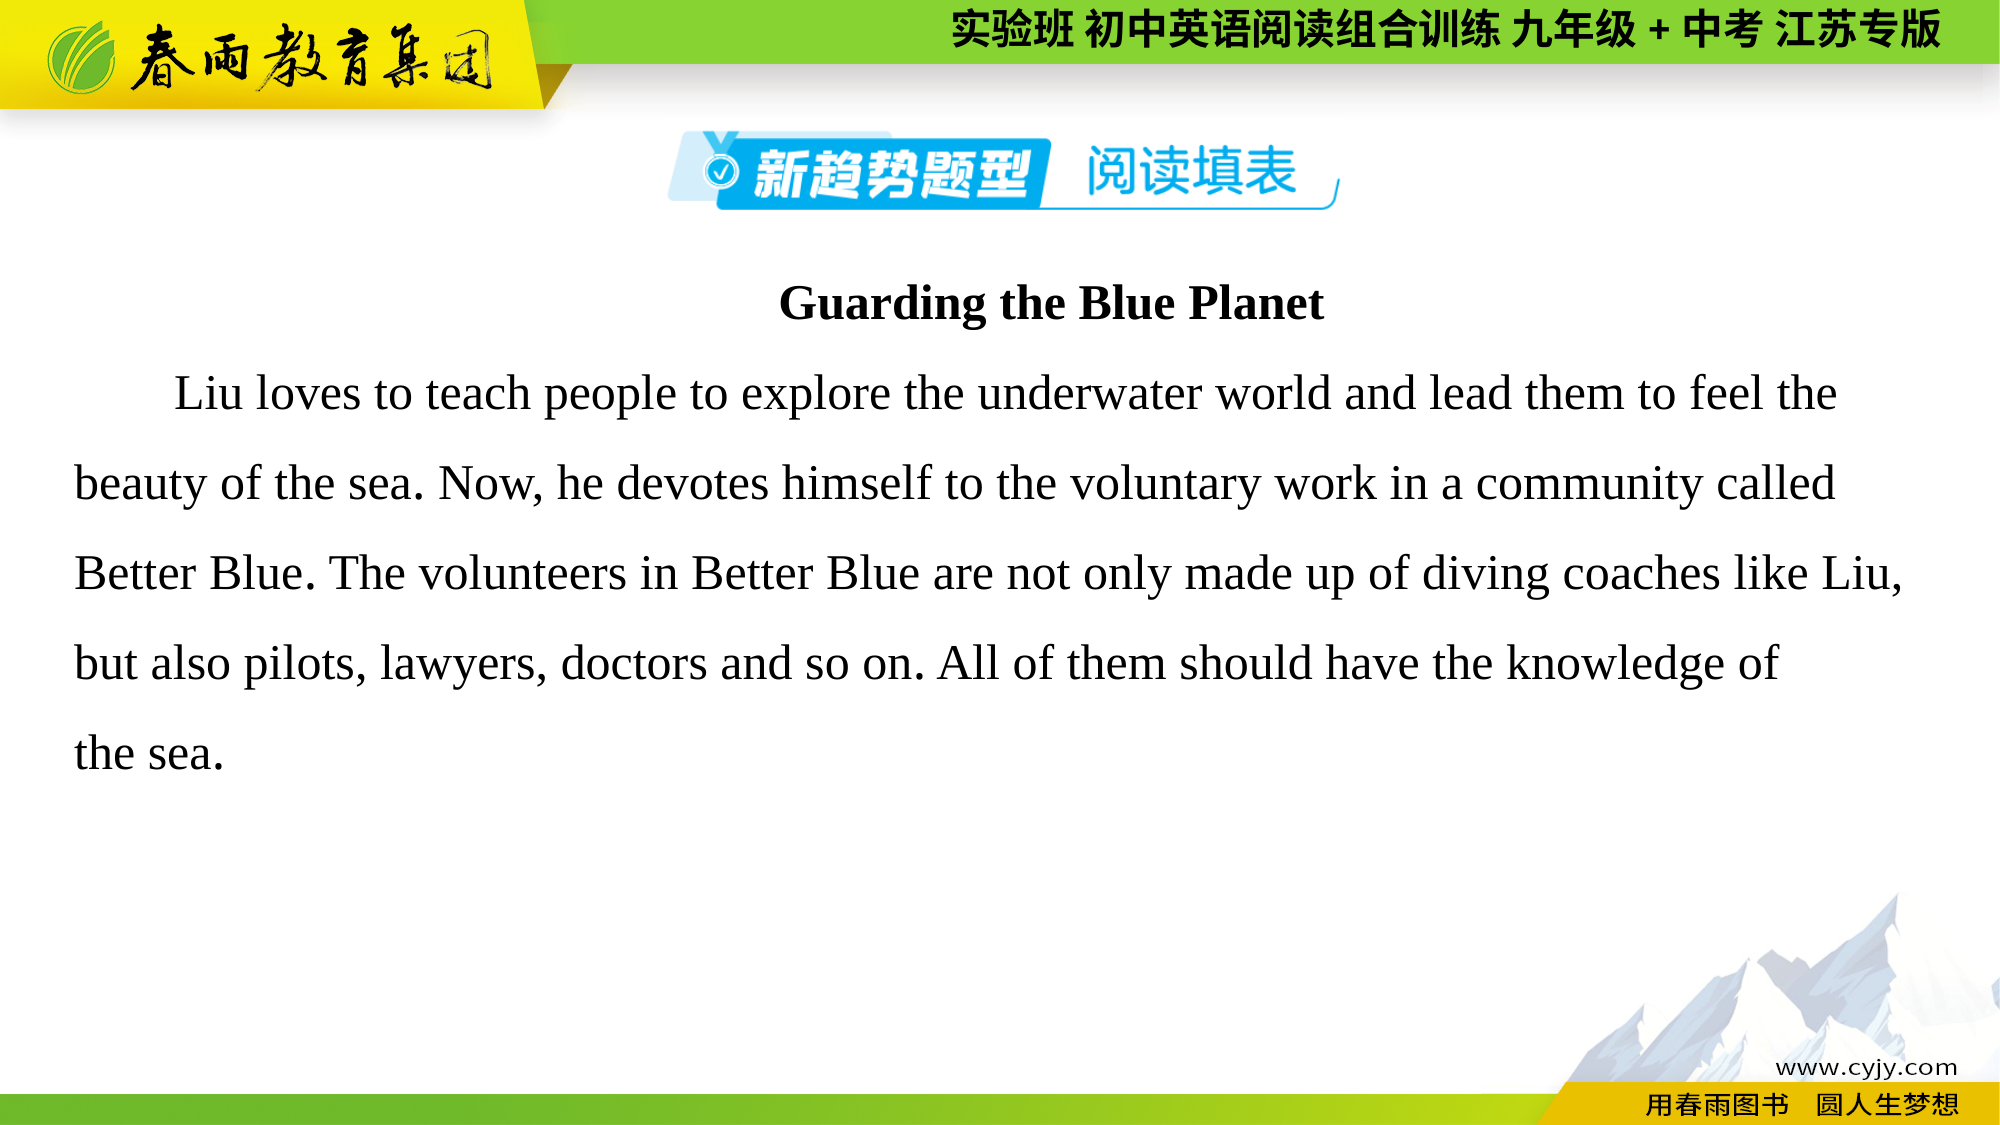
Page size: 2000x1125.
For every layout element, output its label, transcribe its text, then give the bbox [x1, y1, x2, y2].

list Guarding the Blue Planet Liu loves to teach people to explore the underwater world and lead them to feel the beauty of the sea. Now, he devotes himself to the voluntary work in a community called Better Blue. The volunteers in Better Blue are not only made up of diving coaches like Liu, but also pilots, lawyers, doctors and so on. All of them should have the knowledge of the sea. [59, 231, 1944, 793]
picture [0, 0, 2000, 1125]
